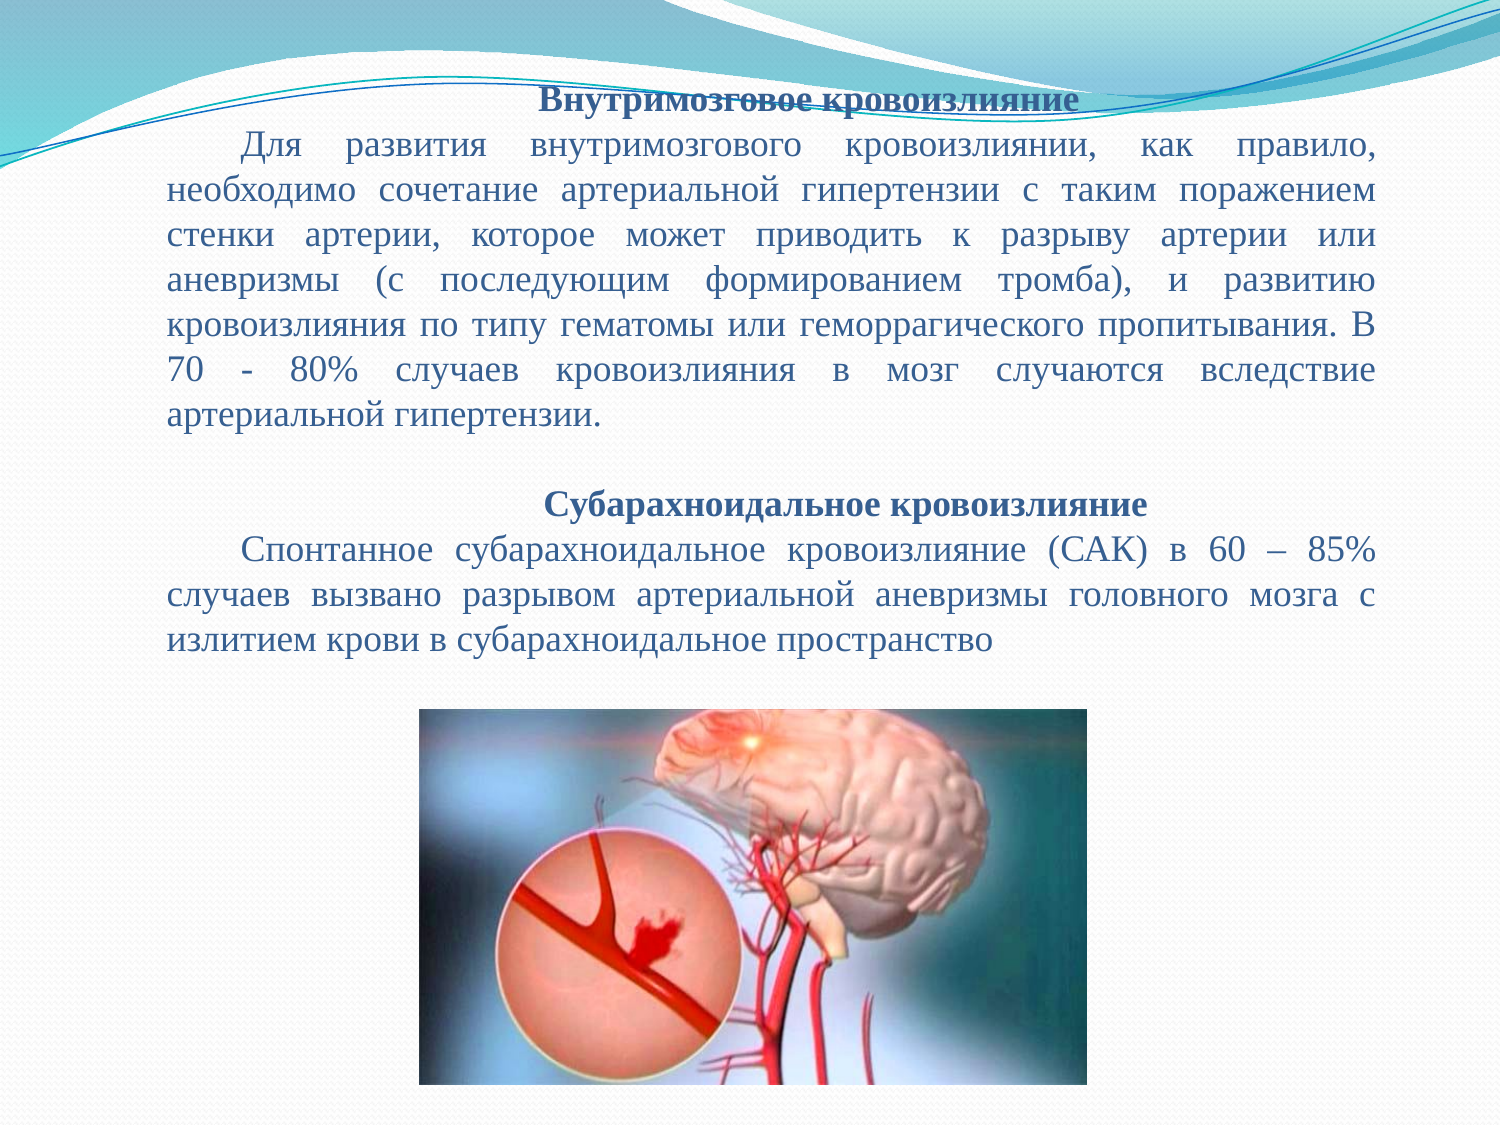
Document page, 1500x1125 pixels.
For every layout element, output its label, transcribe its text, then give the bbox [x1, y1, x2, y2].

text_box Внутримозговое кровоизлияние Для развития внутримозгового кровоизлиянии, как правило, необходимо сочетание артериальной гипертензии с таким поражением стенки артерии, которое может приводить к разрыву артерии или аневризмы (с последующим формированием тромба), и развитию кровоизлияния по типу гематомы или геморрагического пропитывания. В 70 - 80% случаев кровоизлияния в мозг случаются вследствие артериальной гипертензии. Субарахноидальное кровоизлияние Спонтанное субарахноидальное кровоизлияние (САК) в 60 – 85% случаев вызвано разрывом артериальной аневризмы головного мозга с излитием крови в субарахноидальное пространство [151, 66, 1393, 667]
picture [418, 709, 1087, 1086]
